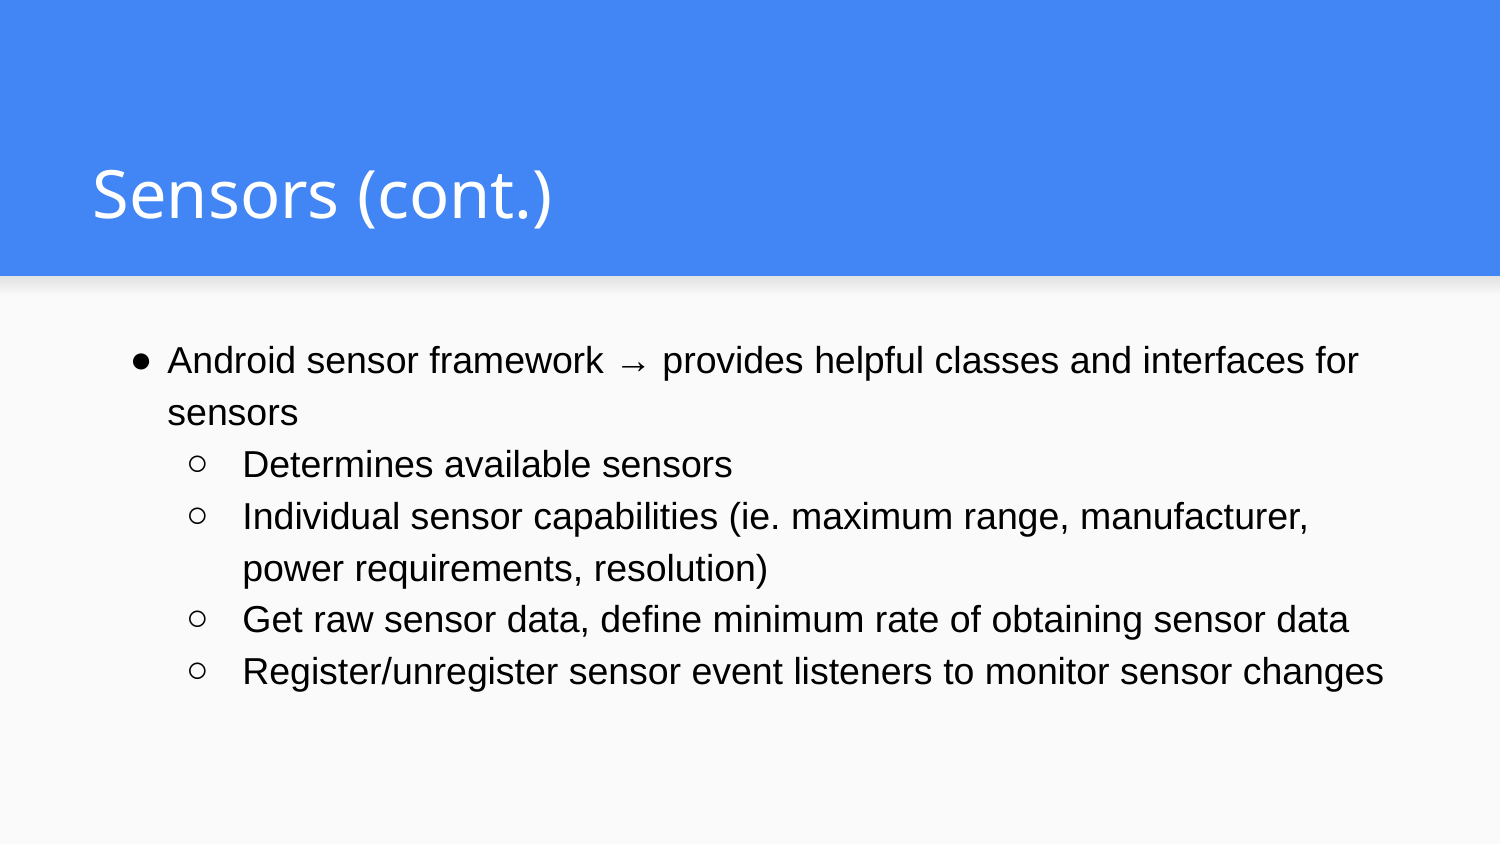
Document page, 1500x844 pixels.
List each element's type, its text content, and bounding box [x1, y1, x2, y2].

title Sensors (cont.) [77, 121, 1427, 248]
list Android sensor framework → provides helpful classes and interfaces for sensors Determines available sensors Individual sensor capabilities (ie. maximum range, manufacturer, power requirements, resolution) Get raw sensor data, define minimum rate of obtaining sensor data Register/unregister sensor event listeners to monitor sensor changes [77, 314, 1427, 760]
